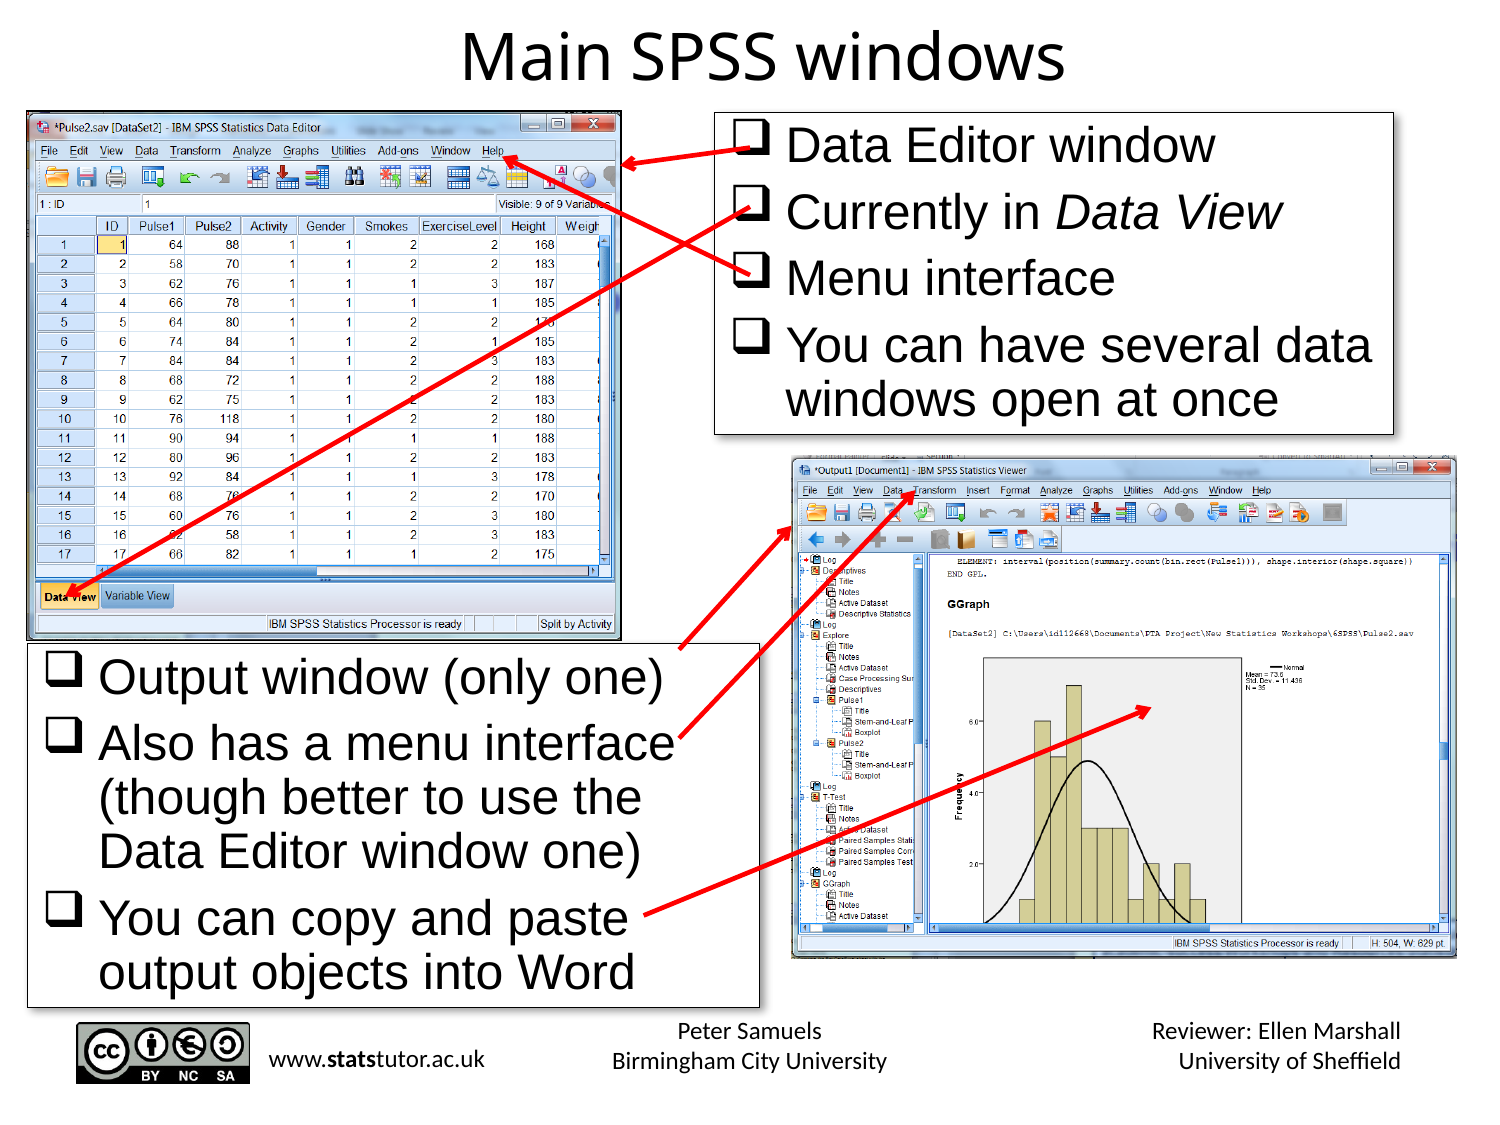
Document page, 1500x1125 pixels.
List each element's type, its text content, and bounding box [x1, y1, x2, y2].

text_box Data Editor window Currently in Data View Menu interface You can have several data windows open at once [714, 112, 1394, 435]
text_box Output window (only one) Also has a menu interface (though better to use the Data Editor window one) You can copy and paste output objects into Word [27, 643, 760, 1008]
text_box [619, 147, 751, 155]
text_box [501, 156, 751, 276]
text_box Peter Samuels Birmingham City University [549, 1007, 951, 1083]
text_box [643, 707, 1152, 916]
title Main SPSS windows [88, 7, 1439, 102]
text_box Reviewer: Ellen Marshall University of Sheffield [1038, 1007, 1417, 1083]
text_box www.statstutor.ac.uk [254, 1035, 561, 1080]
picture [26, 111, 621, 640]
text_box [678, 489, 916, 705]
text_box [64, 206, 751, 597]
picture [76, 1022, 251, 1084]
picture [791, 455, 1458, 959]
